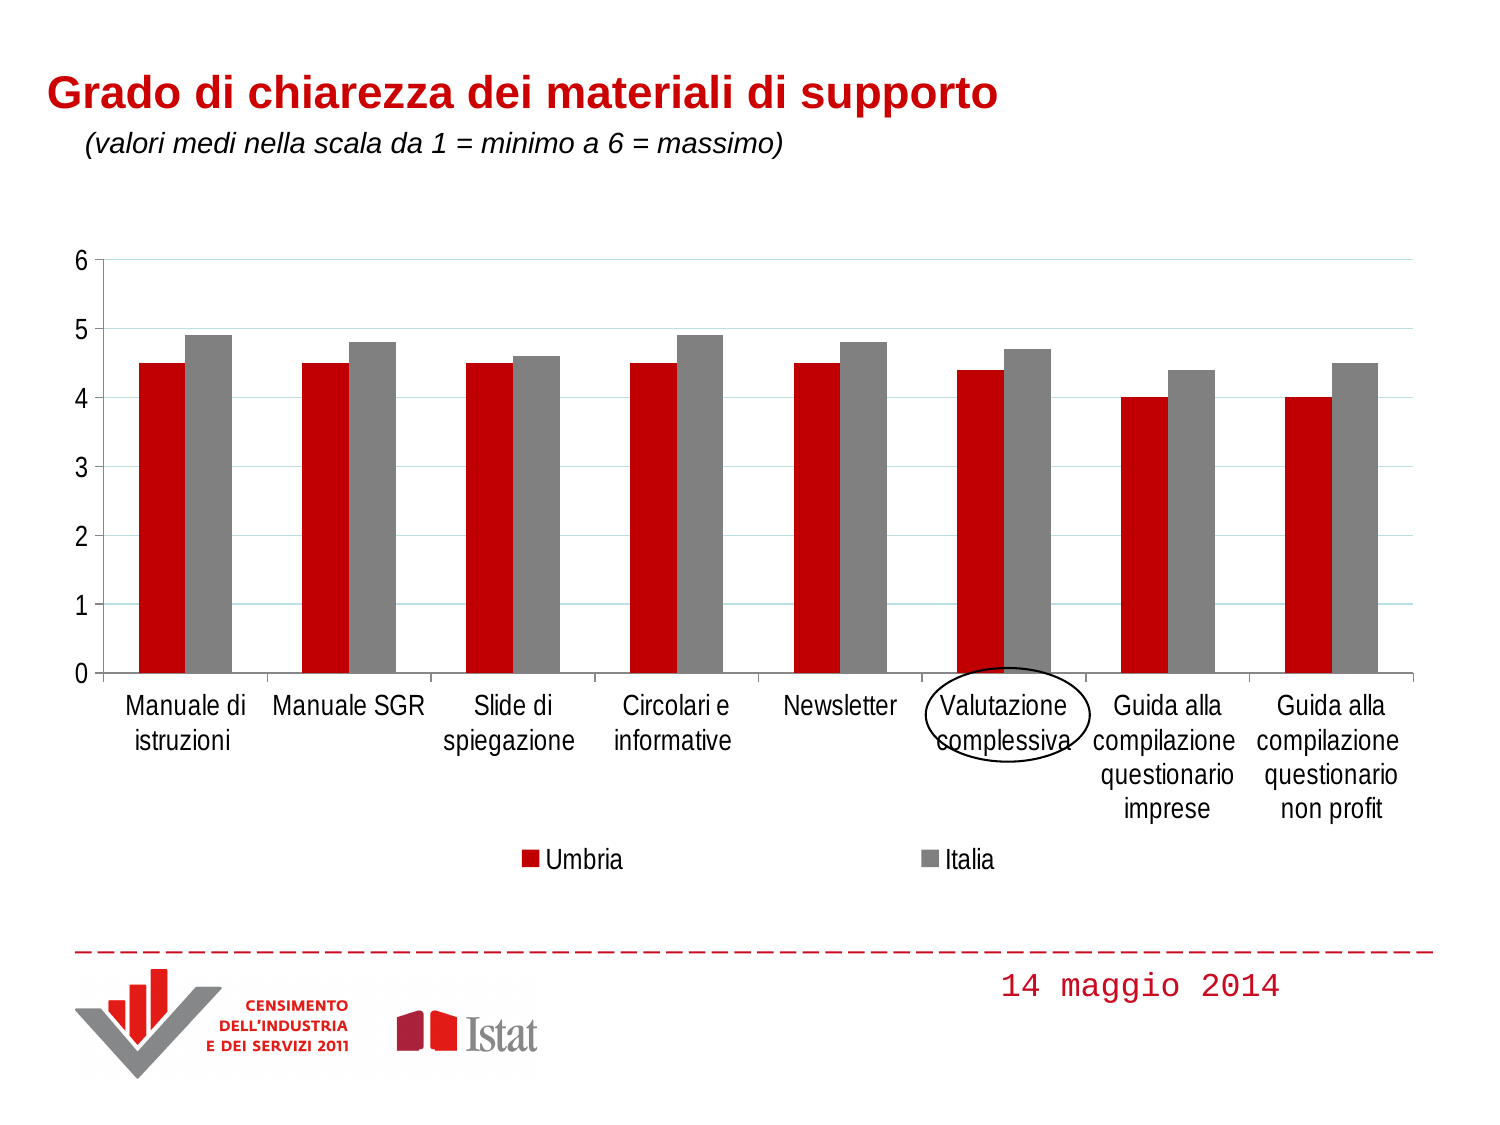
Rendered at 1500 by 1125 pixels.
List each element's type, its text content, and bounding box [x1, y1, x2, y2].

chart [46, 228, 1442, 897]
text_box 14 maggio 2014 [986, 955, 1471, 1011]
text_box (valori medi nella scala da 1 = minimo a 6 = massimo) [70, 117, 1383, 167]
picture [74, 969, 538, 1082]
text_box Grado di chiarezza dei materiali di supporto [46, 54, 1477, 125]
